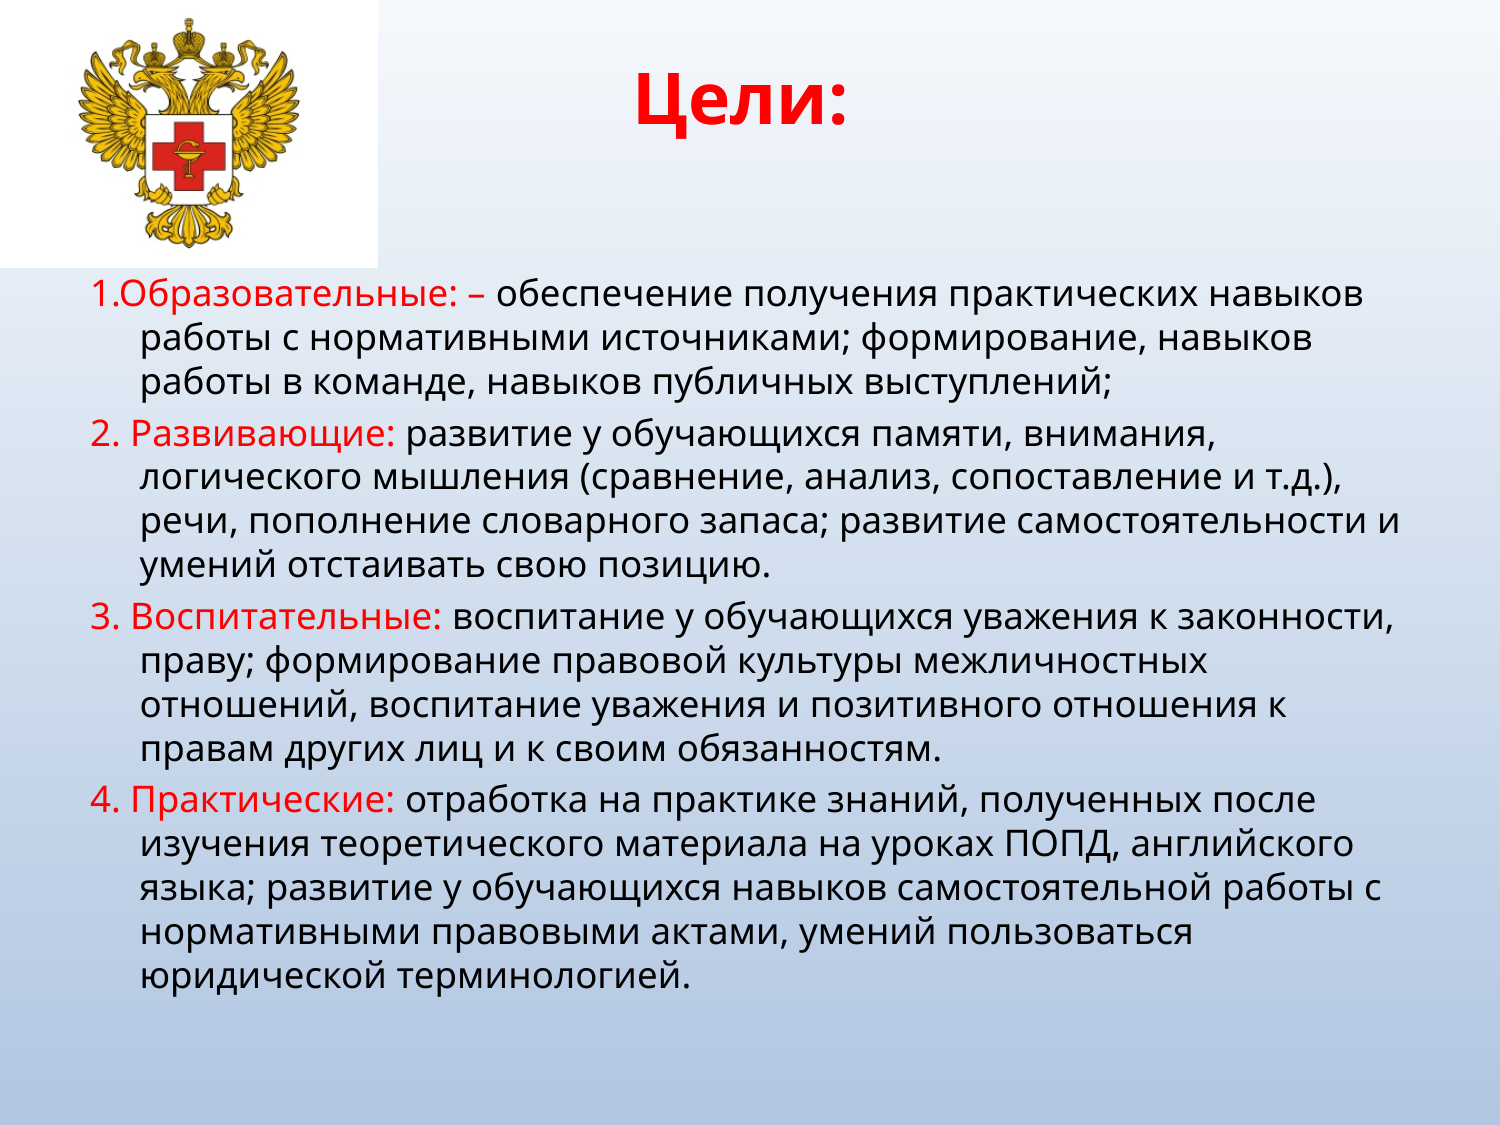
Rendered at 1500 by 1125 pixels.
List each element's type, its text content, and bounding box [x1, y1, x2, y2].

list 1.Образовательные: – обеспечение получения практических навыков работы с нормативными источниками; формирование, навыков работы в команде, навыков публичных выступлений; 2. Развивающие: развитие у обучающихся памяти, внимания, логического мышления (сравнение, анализ, сопоставление и т.д.), речи, пополнение словарного запаса; развитие самостоятельности и умений отстаивать свою позицию. 3. Воспитательные: воспитание у обучающихся уважения к законности, праву; формирование правовой культуры межличностных отношений, воспитание уважения и позитивного отношения к правам других лиц и к своим обязанностям. 4. Практические: отработка на практике знаний, полученных после изучения теоретического материала на уроках ПОПД, английского языка; развитие у обучающихся навыков самостоятельной работы с нормативными правовыми актами, умений пользоваться юридической терминологией. [75, 262, 1425, 1005]
title Цели: [382, 45, 1425, 233]
picture [0, 0, 378, 268]
